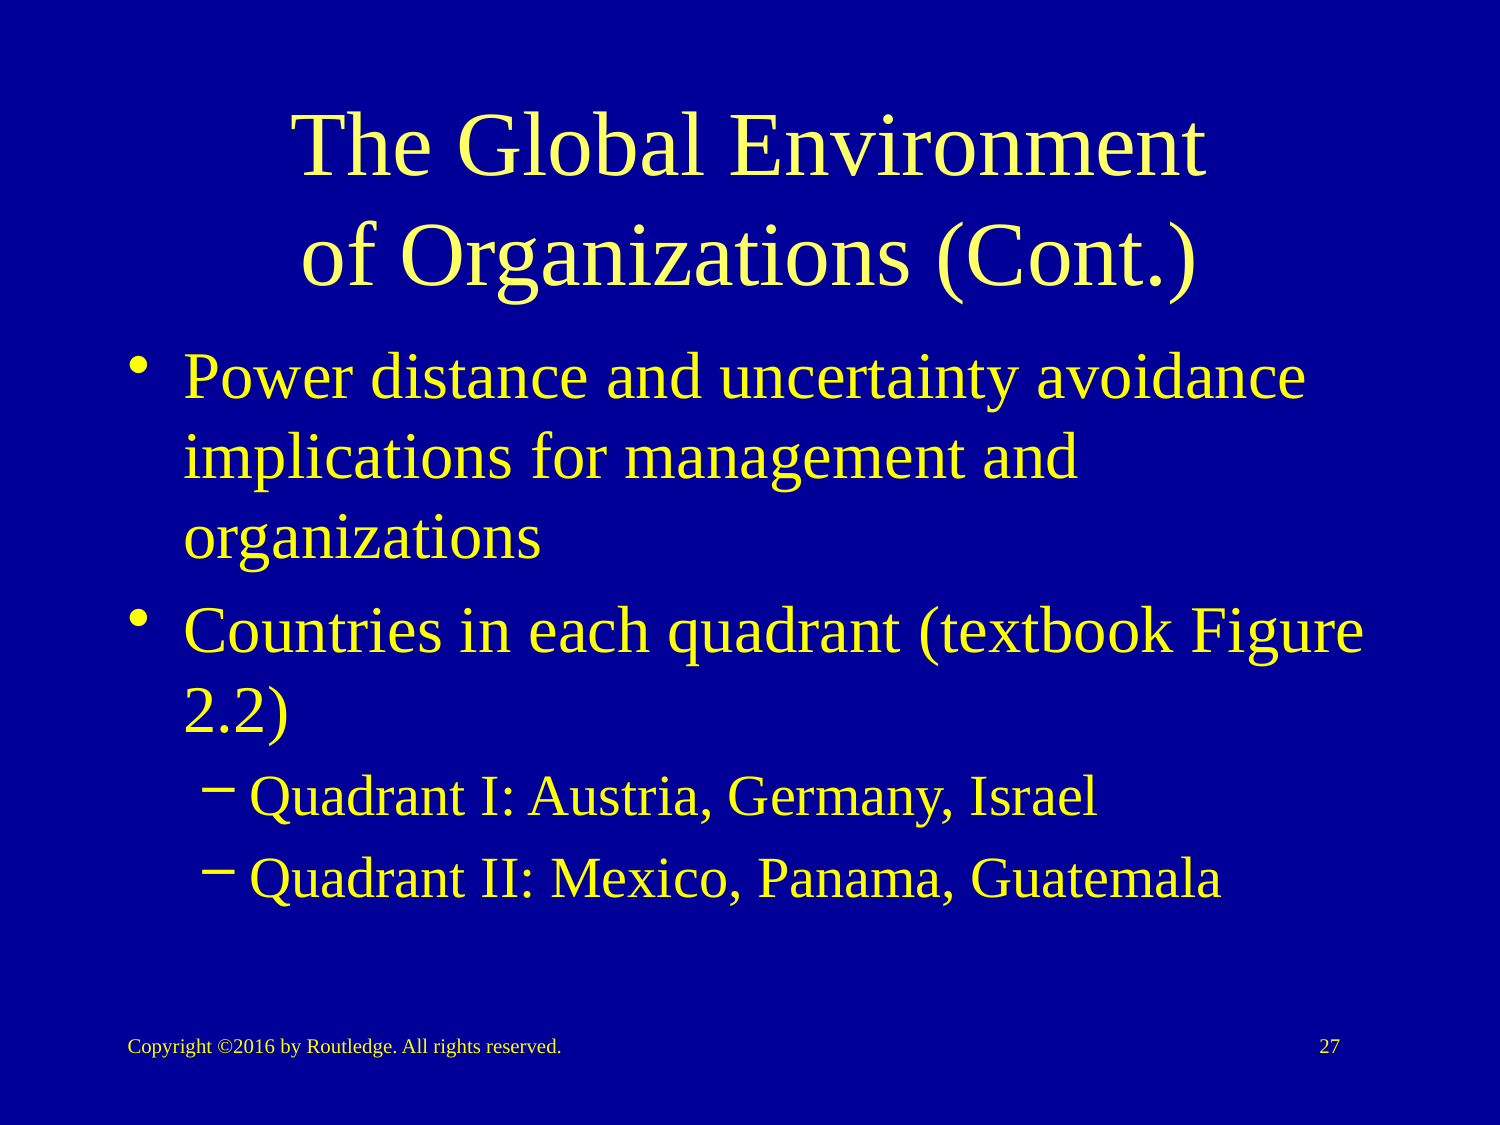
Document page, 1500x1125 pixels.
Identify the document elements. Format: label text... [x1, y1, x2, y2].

list Power distance and uncertainty avoidance implications for management and organizations Countries in each quadrant (textbook Figure 2.2) Quadrant I: Austria, Germany, Israel Quadrant II: Mexico, Panama, Guatemala [112, 324, 1388, 1000]
title The Global Environment of Organizations (Cont.) [112, 99, 1388, 288]
footer Copyright ©2016 by Routledge. All rights reserved. [111, 1024, 1267, 1101]
slide_number 27 [1303, 1024, 1388, 1101]
